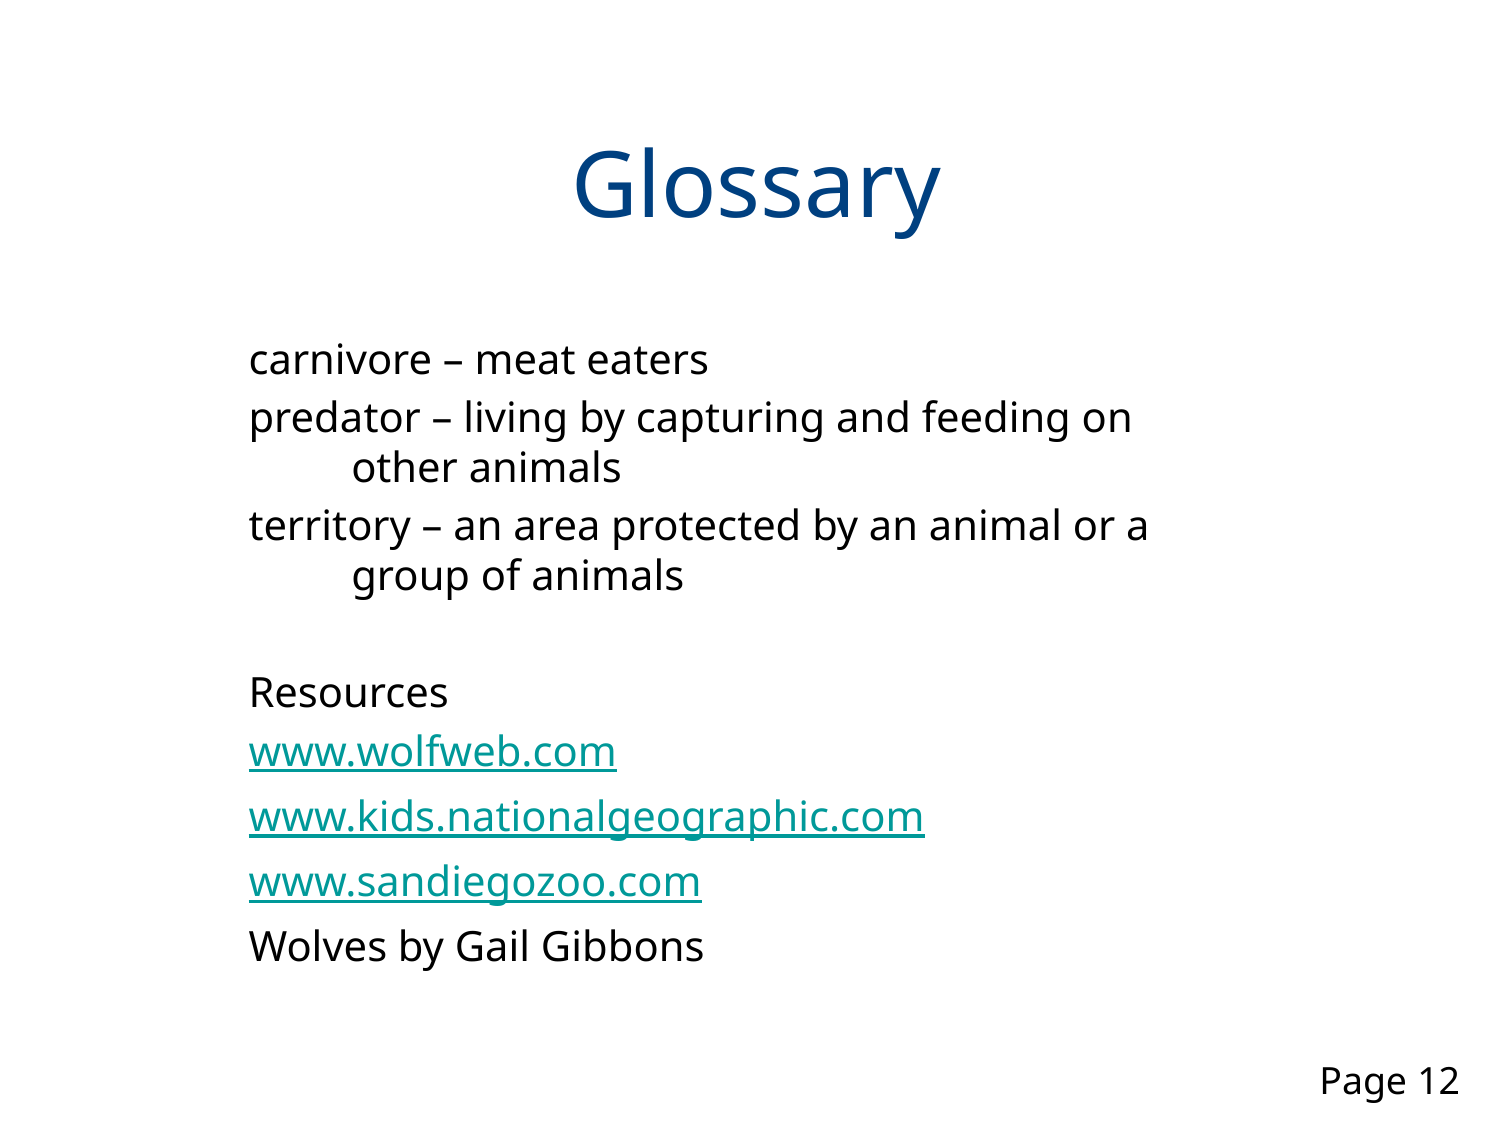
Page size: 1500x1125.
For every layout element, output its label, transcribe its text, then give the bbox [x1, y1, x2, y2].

title Glossary [174, 87, 1338, 276]
list carnivore – meat eaters predator – living by capturing and feeding on other animals territory – an area protected by an animal or a group of animals Resources www.wolfweb.com www.kids.nationalgeographic.com www.sandiegozoo.com Wolves by Gail Gibbons [224, 324, 1251, 988]
